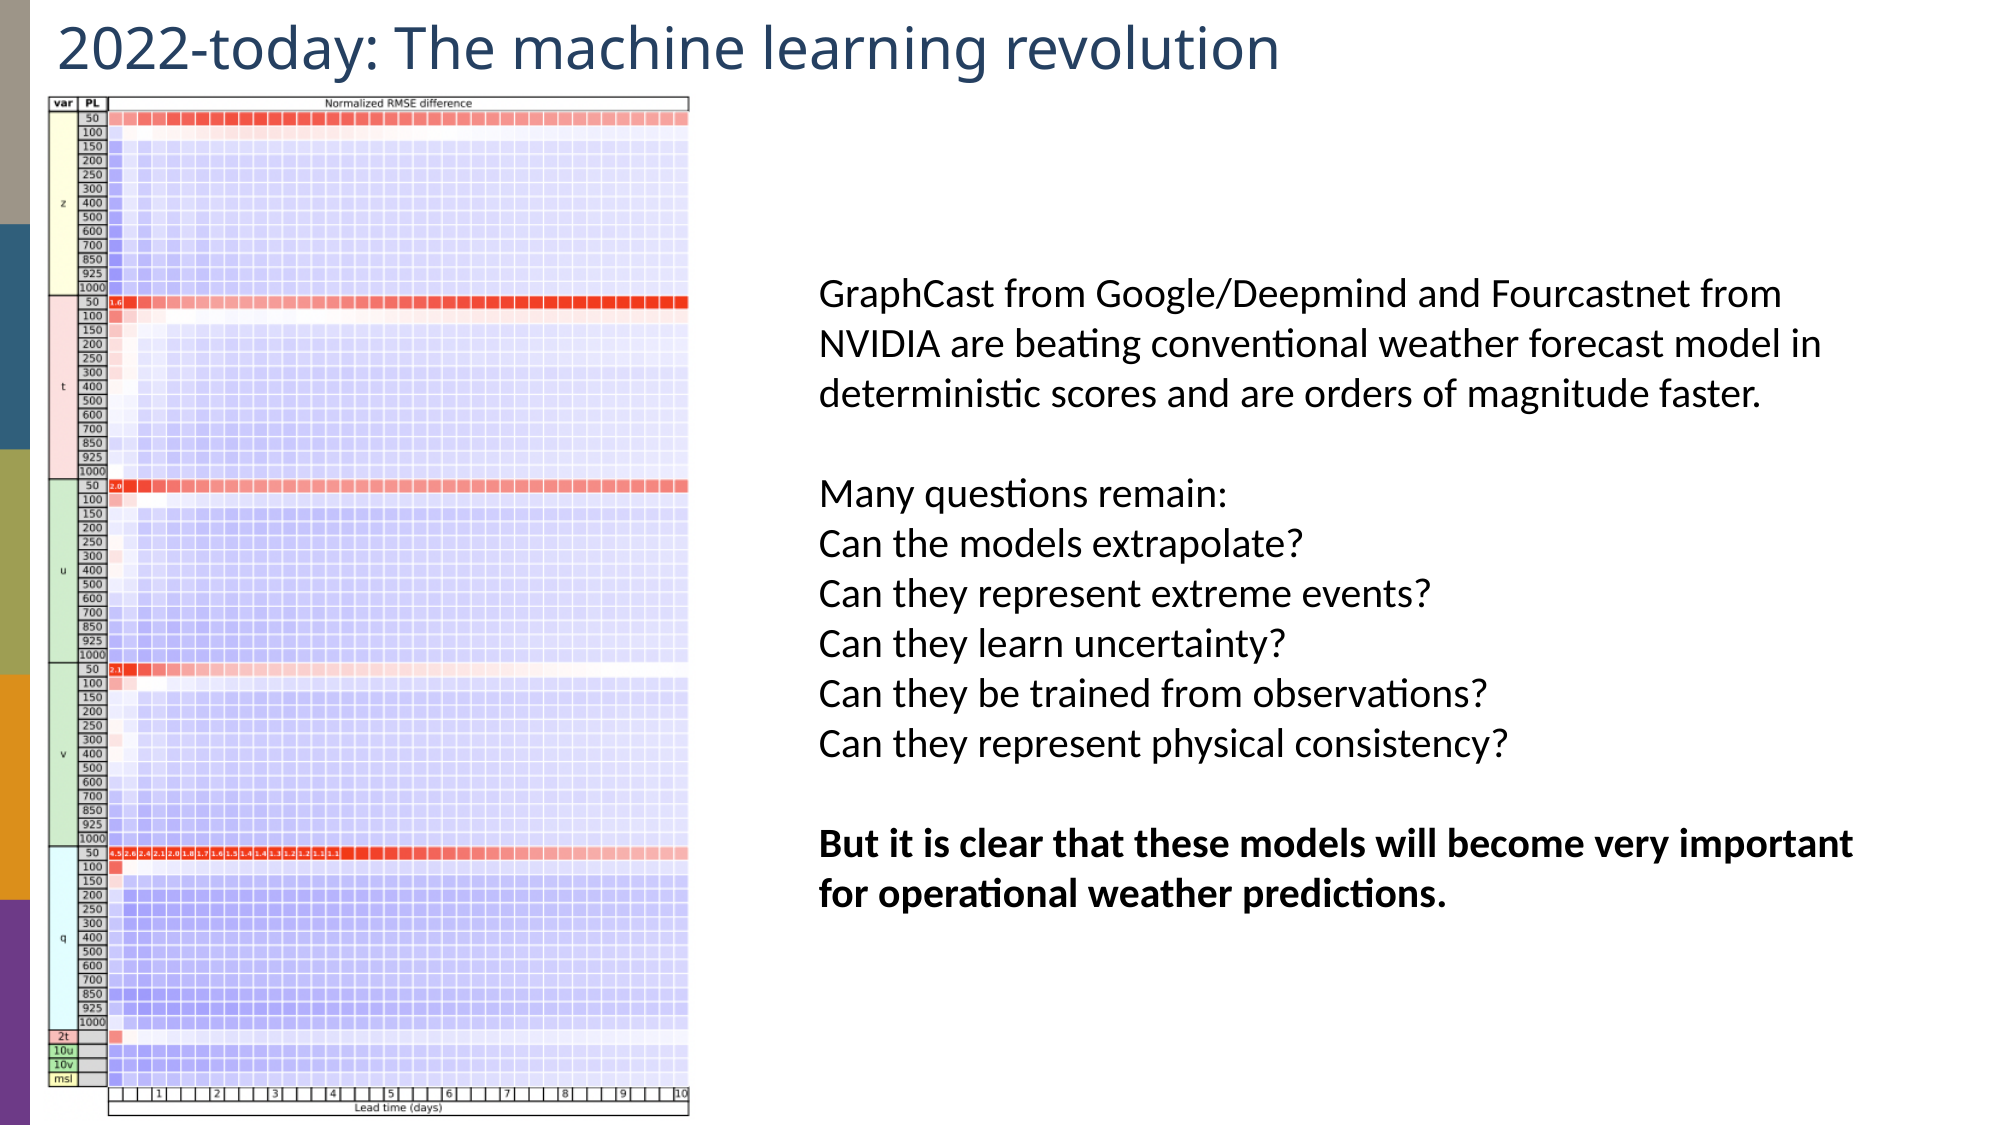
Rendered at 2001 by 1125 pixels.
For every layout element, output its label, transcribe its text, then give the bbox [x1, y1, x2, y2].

text_box GraphCast from Google/Deepmind and Fourcastnet from NVIDIA are beating conventional weather forecast model in deterministic scores and are orders of magnitude faster. Many questions remain: Can the models extrapolate? Can they represent extreme events? Can they learn uncertainty? Can they be trained from observations? Can they represent physical consistency? But it is clear that these models will become very important for operational weather predictions. [804, 258, 1918, 1125]
picture [42, 92, 696, 1122]
text_box 2022-today: The machine learning revolution [43, 3, 1998, 89]
picture [0, 0, 30, 1125]
